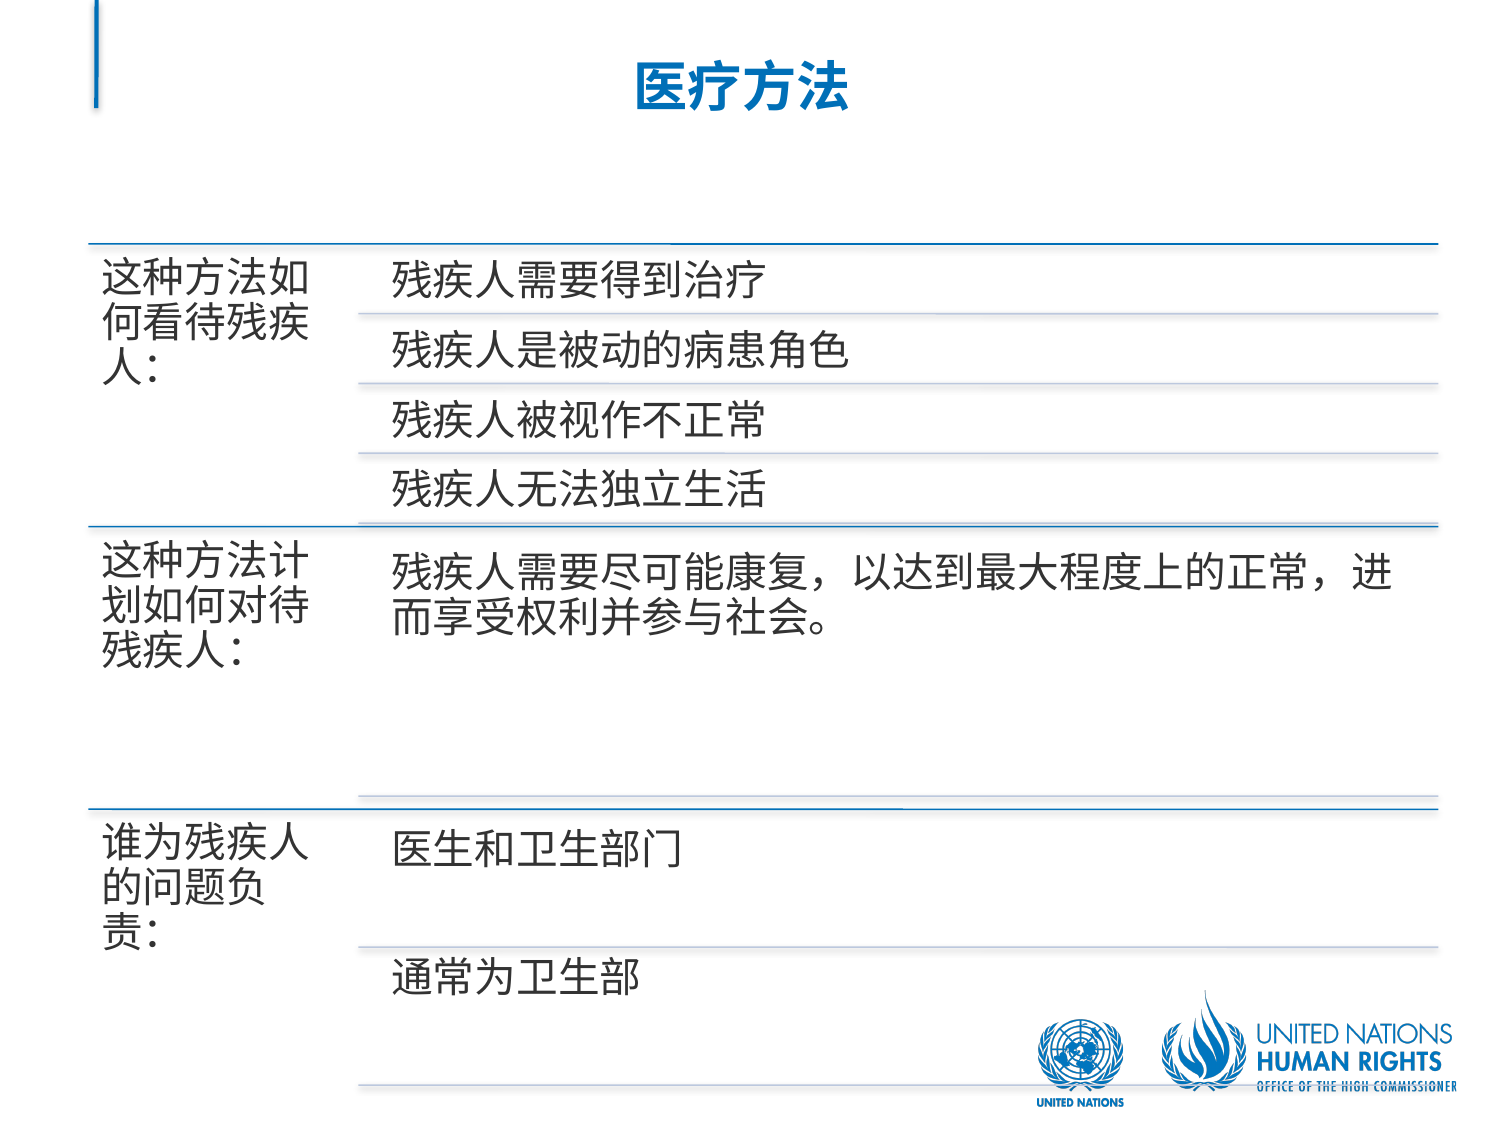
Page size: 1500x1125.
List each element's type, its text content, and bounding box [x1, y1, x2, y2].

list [88, 243, 1439, 1093]
picture [1037, 990, 1457, 1107]
title 医疗方法 [121, 45, 1363, 224]
